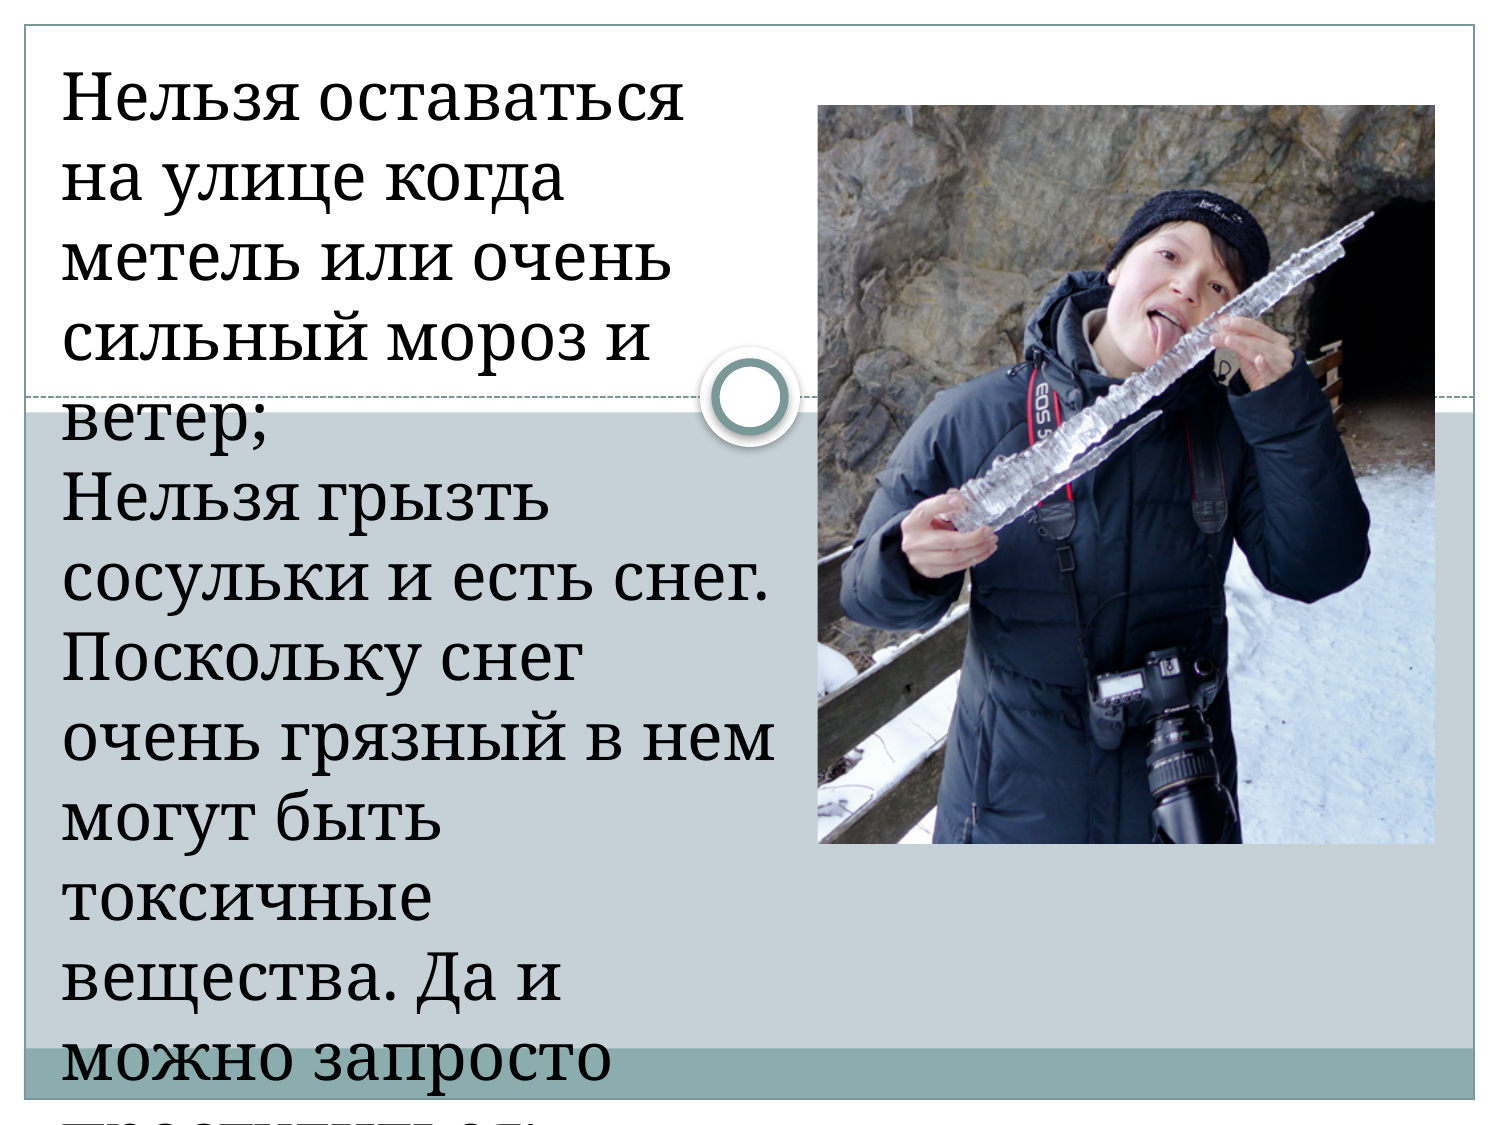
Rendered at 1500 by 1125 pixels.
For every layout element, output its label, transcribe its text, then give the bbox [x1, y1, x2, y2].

picture [817, 105, 1436, 844]
text_box [25, 0, 76, 27]
text_box Нельзя оставаться на улице когда метель или очень сильный мороз и ветер; Нельзя грызть сосульки и есть снег. Поскольку снег очень грязный в нем могут быть токсичные вещества. Да и можно запросто простудиться; [46, 46, 797, 1125]
